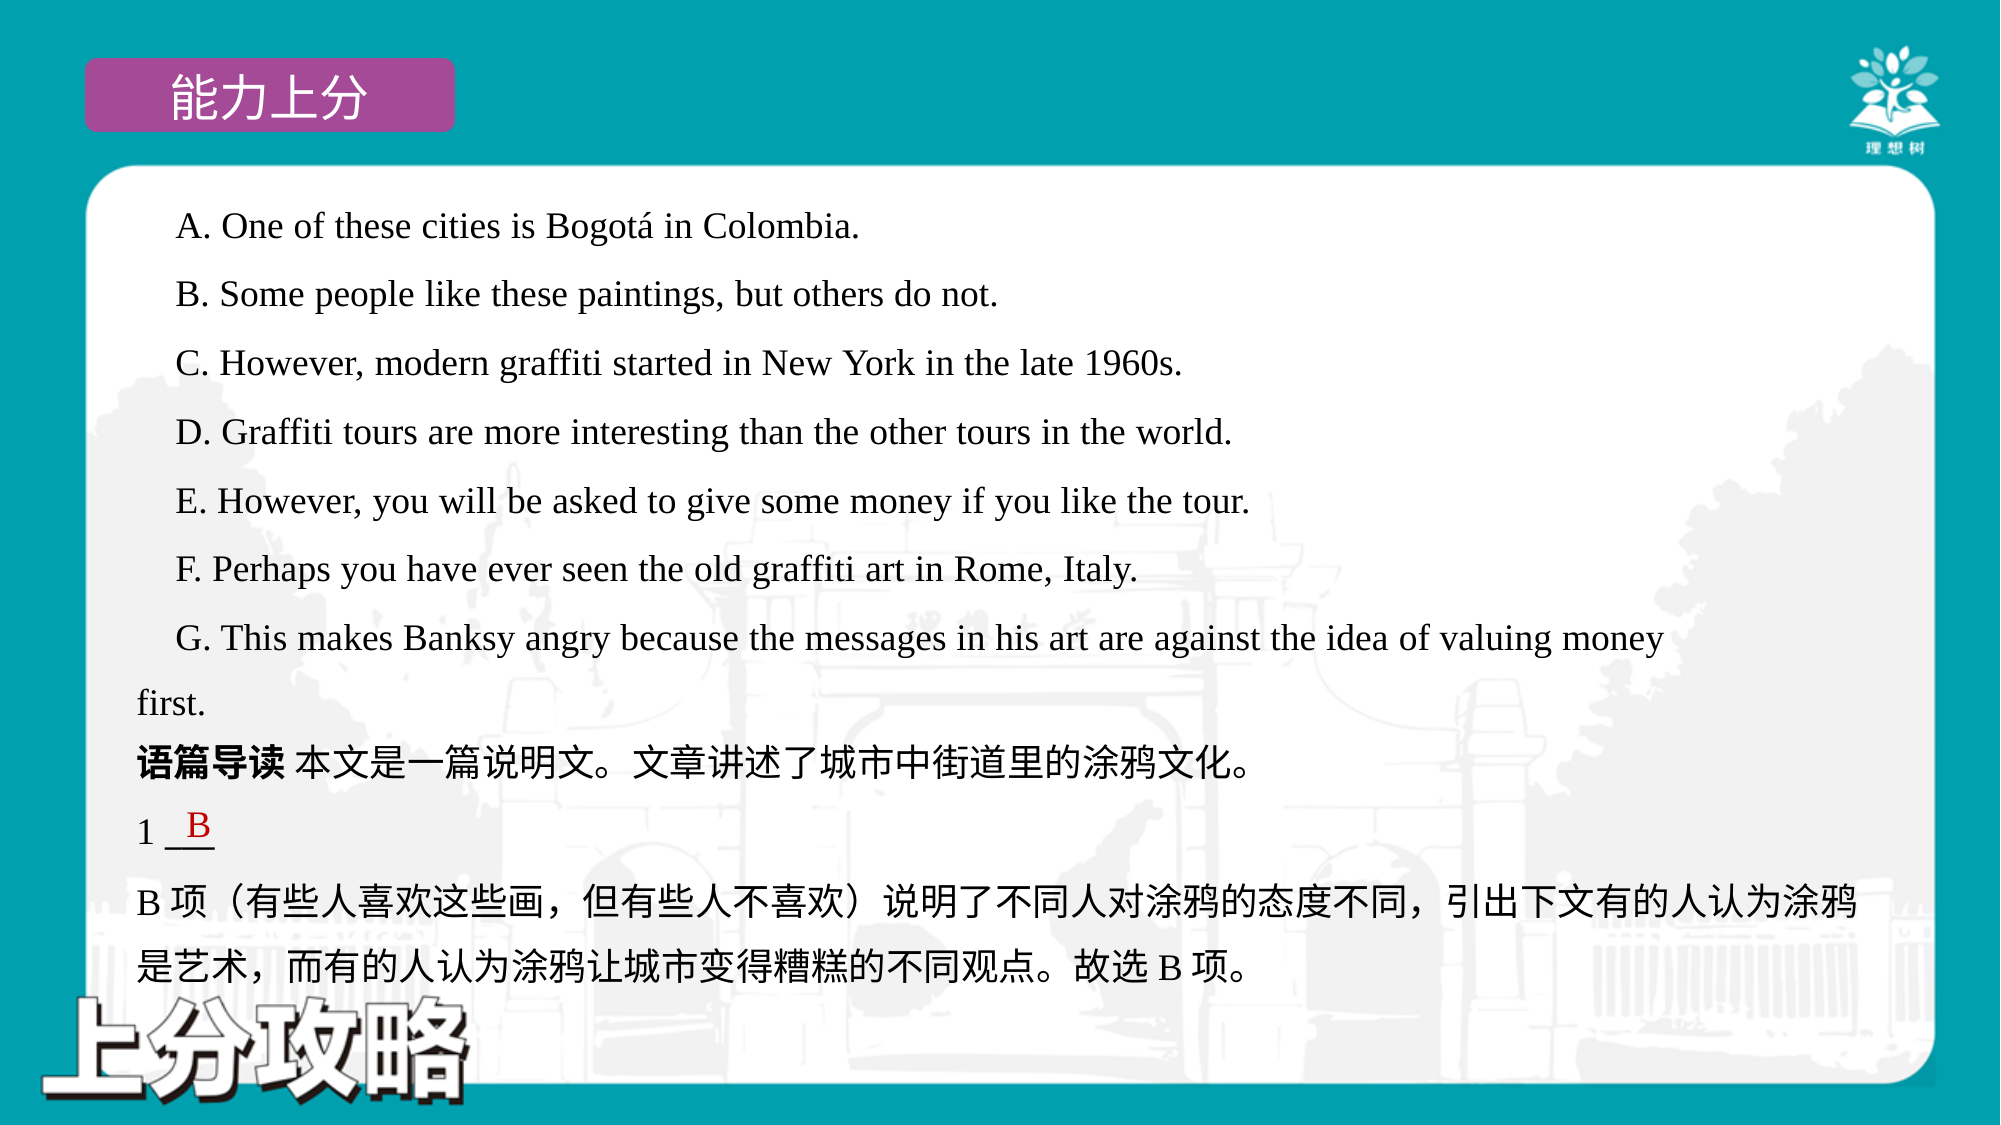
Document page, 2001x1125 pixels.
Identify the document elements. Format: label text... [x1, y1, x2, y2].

text_box 1 ___ [136, 785, 1865, 845]
picture [0, 0, 2000, 1125]
text_box 语篇导读 本文是一篇说明文。文章讲述了城市中街道里的涂鸦文化。 [136, 717, 1865, 777]
text_box B [172, 778, 226, 839]
text_box B项（有些人喜欢这些画，但有些人不喜欢）说明了不同人对涂鸦的态度不同，引出下文有的人认为涂鸦 是艺术，而有的人认为涂鸦让城市变得糟糕的不同观点。故选B项。 [136, 854, 1865, 982]
text_box A. One of these cities is Bogotá in Colombia. B. Some people like these paintings, but others do not. C. However, modern graffiti started in New York in the late 1960s. D. Graffiti tours are more interesting than the other tours in the world. E. However, you will be asked to give some money if you like the tour. F. Perhaps you have ever seen the old graffiti art in Rome, Italy. G. This makes Banksy angry because the messages in his art are against the idea of valuing money first. [136, 176, 1865, 717]
